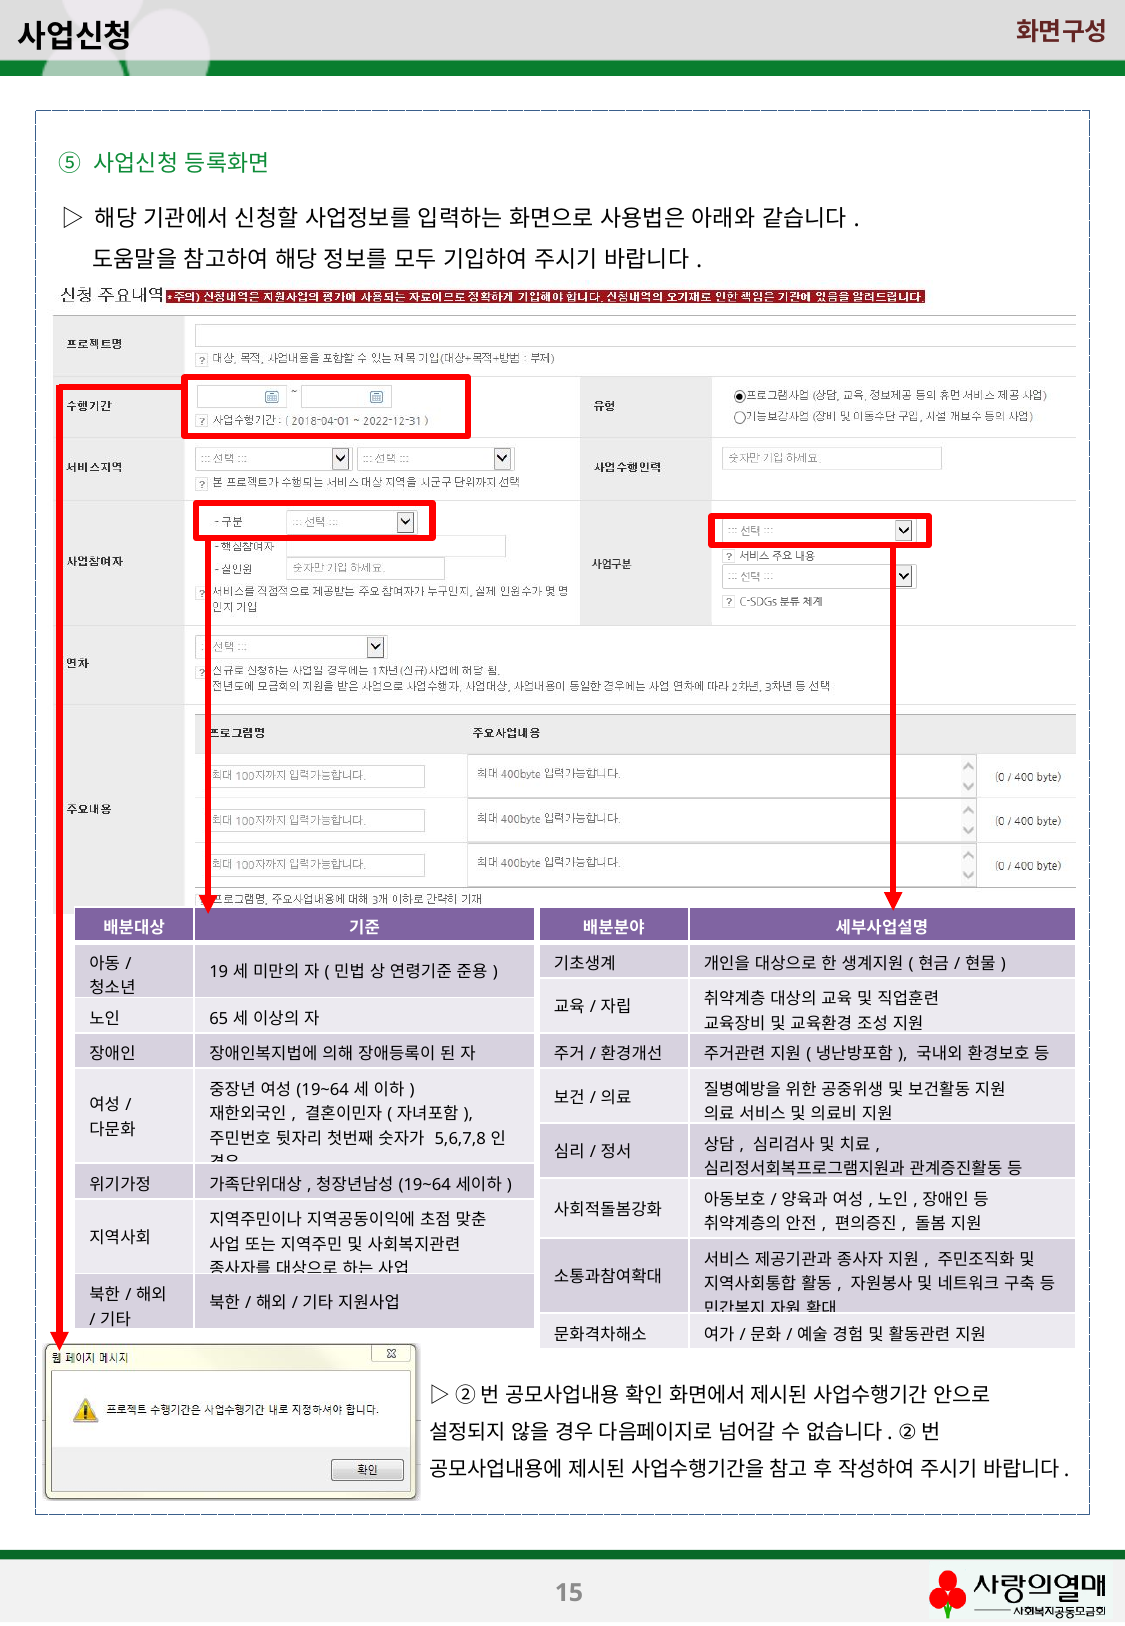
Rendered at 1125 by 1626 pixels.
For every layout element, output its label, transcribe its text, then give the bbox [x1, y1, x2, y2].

table_cell 북한/해외/기타 지원사업 [195, 1274, 534, 1328]
table_cell 65세 이상의 자 [195, 998, 534, 1032]
table_cell 여성/다문화 [75, 1069, 193, 1162]
table_cell 취약계층 대상의 교육 및 직업훈련 교육장비 및 교육환경 조성 지원 [690, 979, 1075, 1032]
table_cell 가족단위대상,청장년남성(19~64세이하) [195, 1164, 534, 1198]
table_cell 소통과참여확대 [540, 1239, 688, 1312]
table_header 배분대상 [75, 921, 193, 940]
table_cell 지역주민이나 지역공동이익에 초점 맞춘 사업 또는 지역주민 및 사회복지관련 종사자를 대상으로 하는 사업 [195, 1200, 534, 1273]
table_header 세부사업설명 [690, 921, 1075, 940]
table_header 기준 [195, 921, 534, 940]
text_box ▷ ②번 공모사업내용 확인 화면에서 제시된 사업수행기간 안으로 설정되지 않을 경우 다음페이지로 넘어갈 수 없습니다. ②번 공모사업내용에 제시된 사업수행기간을 참고 후 작성하여 주시기 바랍니다. [426, 1360, 1088, 1489]
table_cell 질병예방을 위한 공중위생 및 보건활동 지원 의료 서비스 및 의료비 지원 [690, 1069, 1075, 1122]
picture [47, 280, 1076, 915]
table_cell 19세 미만의 자(민법 상 연령기준 준용) [195, 945, 534, 997]
slide_number 15 [509, 1567, 628, 1619]
title 사업신청 [1, 0, 727, 70]
table_cell 서비스 제공기관과 종사자 지원, 주민조직화 및 지역사회통합 활동, 자원봉사 및 네트워크 구축 등 민간복지 자원 확대 [690, 1239, 1075, 1312]
table_cell 기초생계 [540, 945, 688, 977]
table_cell 지역사회 [75, 1200, 193, 1273]
table_cell 여가/문화/예술 경험 및 활동관련 지원 [690, 1314, 1075, 1348]
table_cell 북한/해외 /기타 [75, 1274, 193, 1328]
table_cell 장애인복지법에 의해 장애등록이 된 자 [195, 1034, 534, 1067]
table_cell 심리/정서 [540, 1124, 688, 1177]
text_box ⑤ 사업신청 등록화면 [42, 127, 350, 185]
table_cell 교육/자립 [540, 979, 688, 1032]
table_cell 보건/의료 [540, 1069, 688, 1122]
table_cell 주거관련 지원(냉난방포함), 국내외 환경보호 등 [690, 1034, 1075, 1067]
table_cell 사회적돌봄강화 [540, 1179, 688, 1237]
table_cell 장애인 [75, 1034, 193, 1067]
table_cell 개인을 대상으로 한 생계지원(현금/현물) [690, 945, 1075, 977]
table_cell 아동/청소년 [75, 945, 193, 997]
table_cell 문화격차해소 [540, 1314, 688, 1348]
table_header 배분분야 [540, 921, 688, 940]
table_cell 위기가정 [75, 1164, 193, 1198]
picture [0, 0, 1125, 76]
picture [929, 1561, 1113, 1619]
table_cell 상담, 심리검사 및 치료, 심리정서회복프로그램지원과 관계증진활동 등 [690, 1124, 1075, 1177]
table_cell 주거/환경개선 [540, 1034, 688, 1067]
table_cell 노인 [75, 998, 193, 1032]
table_cell 아동보호/양육과 여성,노인,장애인 등 취약계층의 안전, 편의증진, 돌봄 지원 [690, 1179, 1075, 1237]
picture [42, 1343, 421, 1501]
table_cell 중장년 여성(19~64세 이하) 재한외국인, 결혼이민자(자녀포함), 주민번호 뒷자리 첫번째 숫자가 5,6,7,8인 경우 [195, 1069, 534, 1162]
text_box ▷ 해당 기관에서 신청할 사업정보를 입력하는 화면으로 사용법은 아래와 같습니다. 도움말을 참고하여 해당 정보를 모두 기입하여 주시기 바랍니다. [45, 181, 1083, 280]
